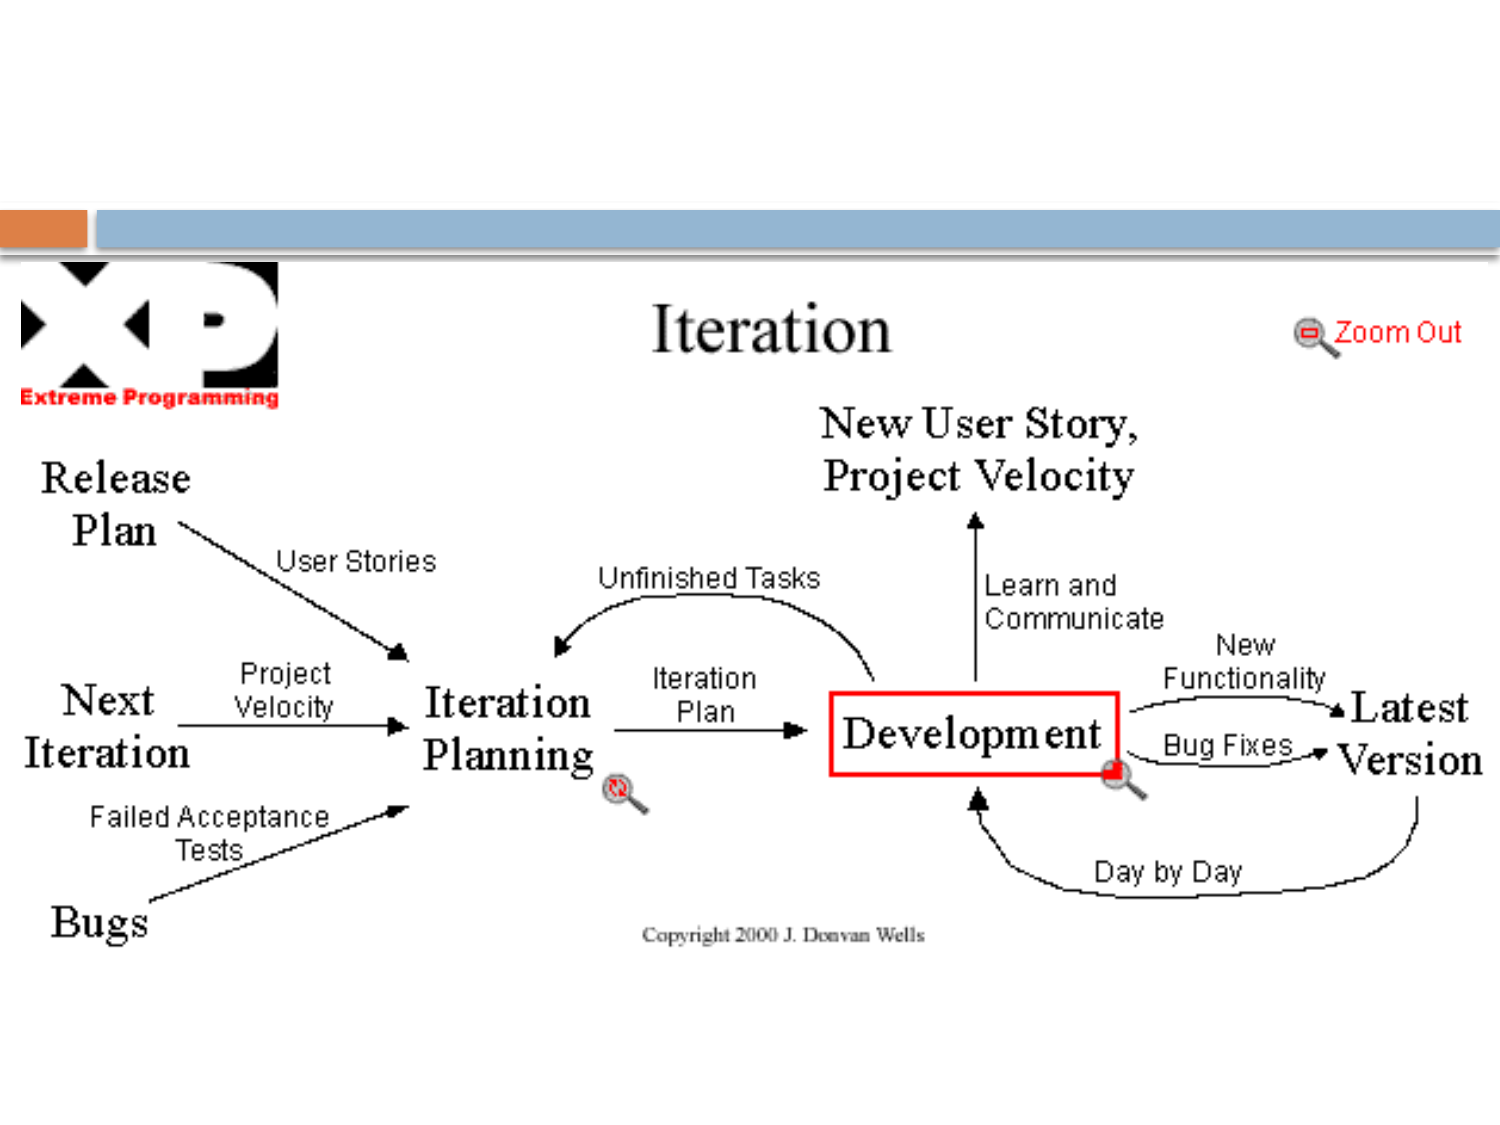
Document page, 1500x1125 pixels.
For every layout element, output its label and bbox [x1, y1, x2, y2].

picture [20, 262, 1488, 952]
